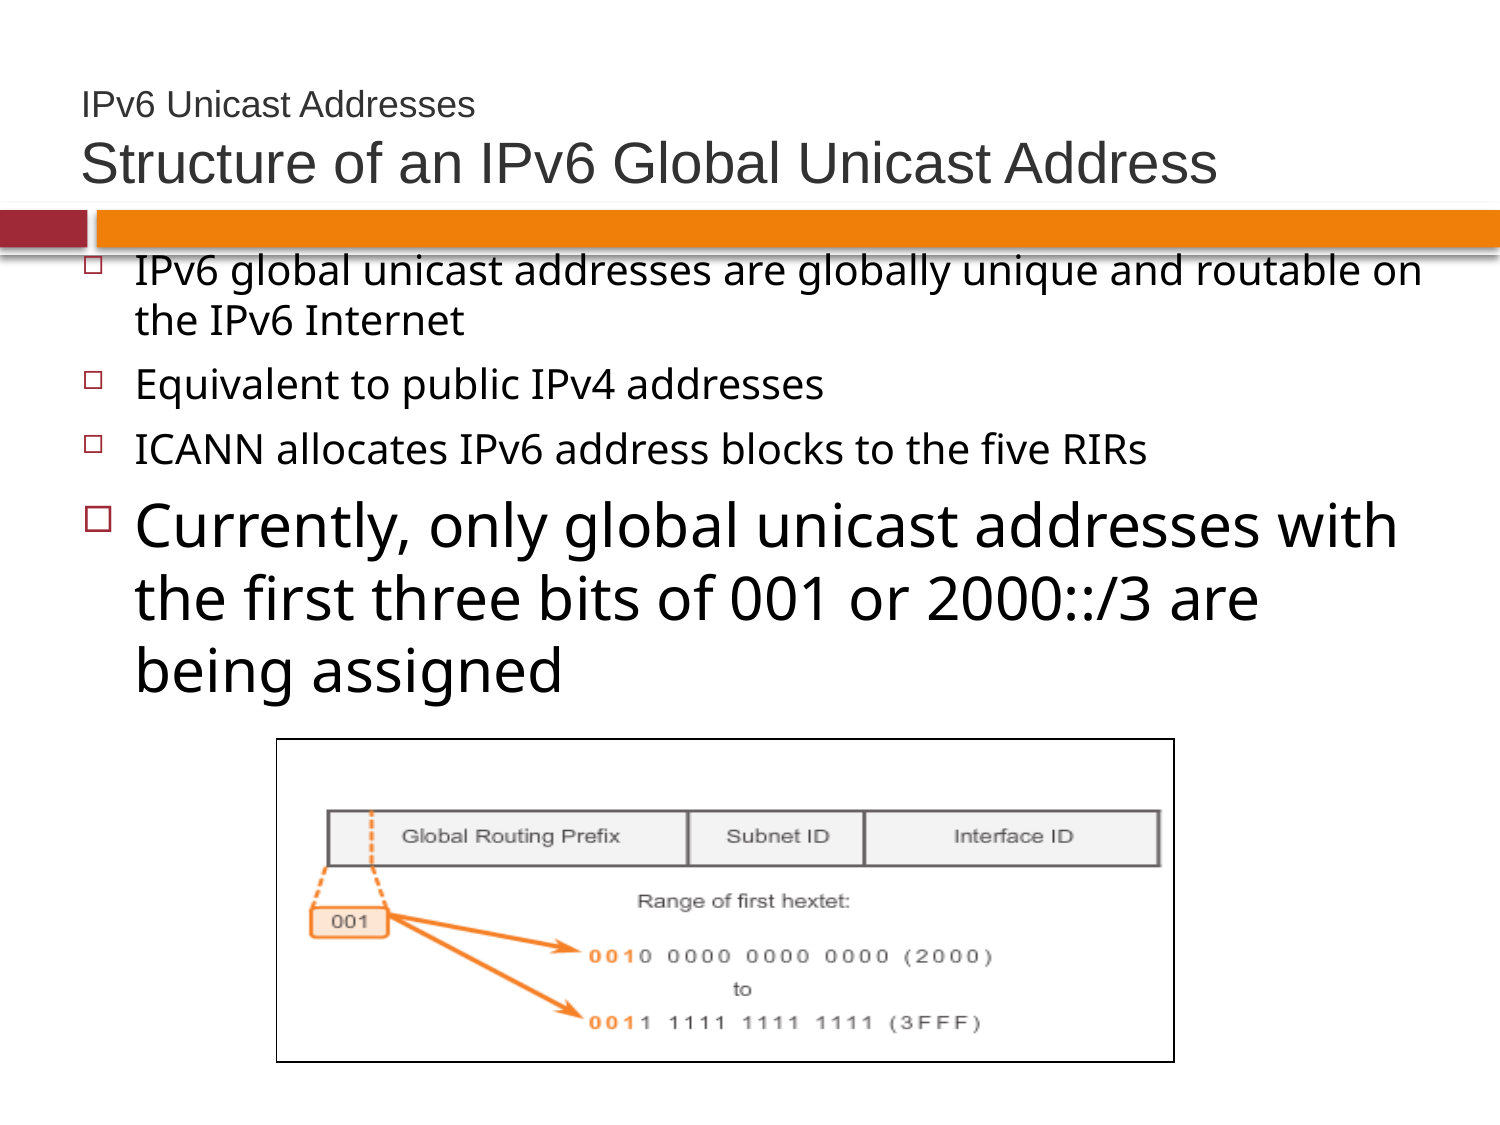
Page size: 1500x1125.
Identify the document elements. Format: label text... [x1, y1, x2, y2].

title IPv6 Unicast Addresses Structure of an IPv6 Global Unicast Address [66, 67, 1478, 208]
list IPv6 global unicast addresses are globally unique and routable on the IPv6 Internet Equivalent to public IPv4 addresses ICANN allocates IPv6 address blocks to the five RIRs Currently, only global unicast addresses with the first three bits of 001 or 2000::/3 are being assigned [67, 236, 1445, 1071]
picture [277, 739, 1174, 1062]
